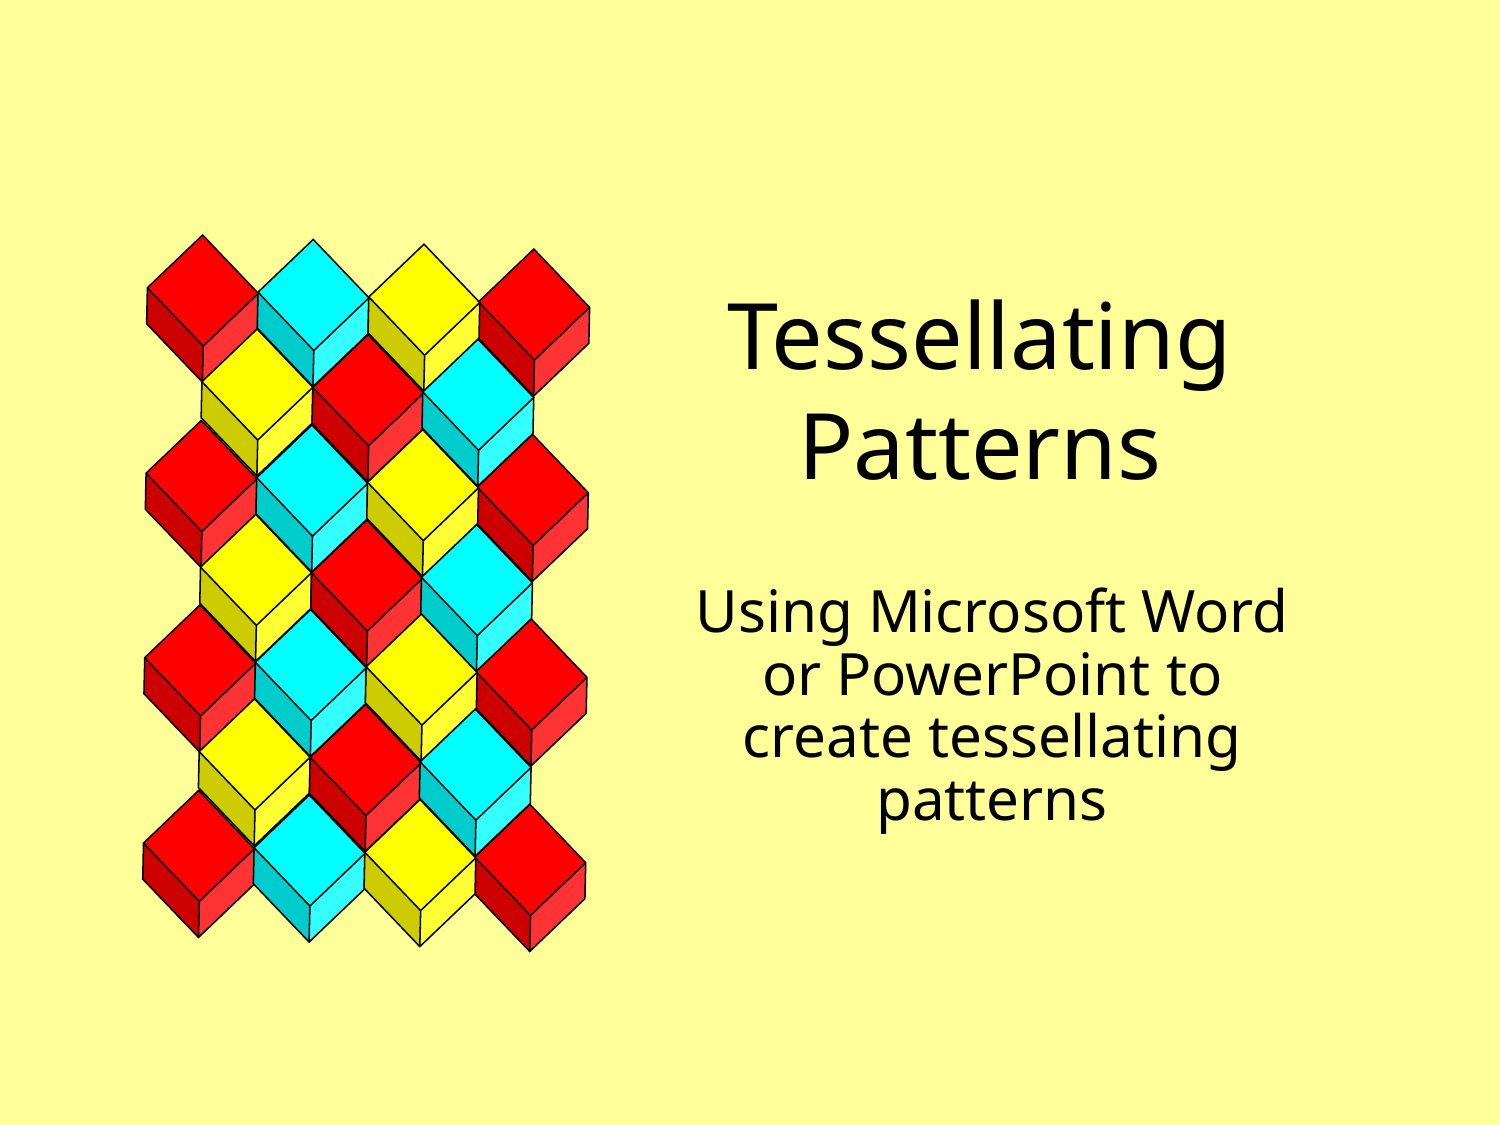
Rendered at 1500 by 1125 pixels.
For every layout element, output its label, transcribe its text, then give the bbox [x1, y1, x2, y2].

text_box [147, 255, 585, 932]
title Tessellating Patterns [631, 266, 1329, 509]
subtitle Using Microsoft Word or PowerPoint to create tessellating patterns [678, 573, 1306, 862]
